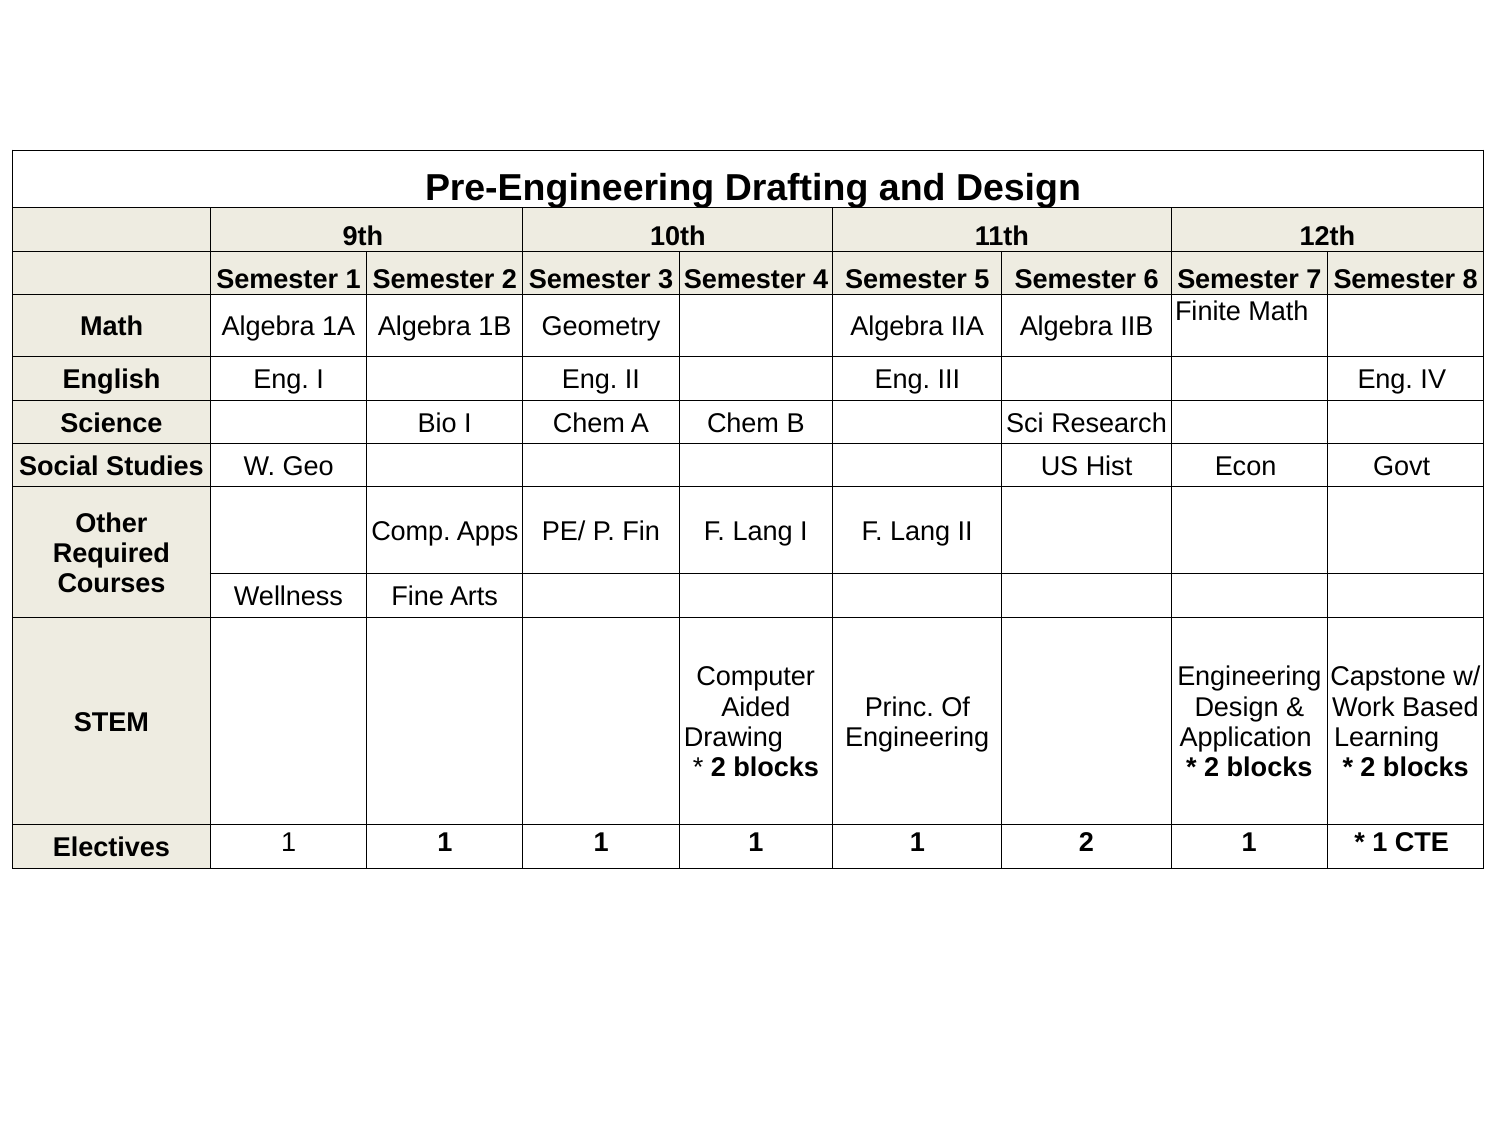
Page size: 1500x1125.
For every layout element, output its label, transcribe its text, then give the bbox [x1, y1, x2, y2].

table_cell [1328, 574, 1483, 617]
table_cell Eng. II [523, 357, 679, 400]
table_cell Princ. Of Engineering [833, 618, 1001, 824]
table_cell [13, 208, 210, 251]
table_cell 9th [211, 208, 522, 251]
table_cell Comp. Apps [367, 487, 522, 573]
table_cell [1172, 401, 1327, 443]
table_cell 1 [367, 825, 522, 868]
table_cell [523, 574, 679, 617]
table_cell [1002, 618, 1171, 824]
table_cell Capstone w/ Work Based Learning * 2 blocks [1328, 618, 1483, 824]
table_cell [367, 357, 522, 400]
table_cell [211, 618, 366, 824]
table_cell [680, 574, 832, 617]
table_cell [211, 487, 366, 573]
table_cell [1328, 487, 1483, 573]
table_cell Sci Research [1002, 401, 1171, 443]
table_cell Engineering Design & Application * 2 blocks [1172, 618, 1327, 824]
table_cell Science [13, 401, 210, 443]
table_cell W. Geo [211, 444, 366, 486]
table_cell Semester 1 [211, 252, 366, 294]
table_cell 1 [833, 825, 1001, 868]
table_cell US Hist [1002, 444, 1171, 486]
table_cell Algebra IIB [1002, 295, 1171, 356]
table_cell [1002, 487, 1171, 573]
table_cell Eng. I [211, 357, 366, 400]
table_cell [1172, 357, 1327, 400]
table_cell [13, 252, 210, 294]
table_cell [680, 444, 832, 486]
table_cell [833, 574, 1001, 617]
table_cell Other Required Courses [13, 487, 210, 617]
table_cell [1172, 574, 1327, 617]
table_cell Algebra IIA [833, 295, 1001, 356]
table_cell Semester 5 [833, 252, 1001, 294]
table_header Pre-Engineering Drafting and Design [13, 151, 1483, 207]
table_cell [1328, 401, 1483, 443]
table_cell [1328, 295, 1483, 356]
table_cell Chem A [523, 401, 679, 443]
table_cell Econ [1172, 444, 1327, 486]
table_cell 11th [833, 208, 1171, 251]
table_cell Math [13, 295, 210, 356]
table_cell 1 [523, 825, 679, 868]
table_cell Semester 8 [1328, 252, 1483, 294]
table_cell 2 [1002, 825, 1171, 868]
table_cell English [13, 357, 210, 400]
table_cell STEM [13, 618, 210, 824]
table_cell 1 [680, 825, 832, 868]
table_cell PE/ P. Fin [523, 487, 679, 573]
table_cell Eng. IV [1328, 357, 1483, 400]
table_cell F. Lang I [680, 487, 832, 573]
table_cell Wellness [211, 574, 366, 617]
table_cell Geometry [523, 295, 679, 356]
table_cell Finite Math [1172, 295, 1327, 356]
table_cell Semester 2 [367, 252, 522, 294]
table_cell [1002, 574, 1171, 617]
table_cell [367, 444, 522, 486]
table_cell Electives [13, 825, 210, 868]
table_cell [833, 401, 1001, 443]
table_cell Semester 7 [1172, 252, 1327, 294]
table_cell [1002, 357, 1171, 400]
table_cell Fine Arts [367, 574, 522, 617]
table_cell [680, 357, 832, 400]
table_cell Semester 6 [1002, 252, 1171, 294]
table_cell 12th [1172, 208, 1483, 251]
table_cell [211, 401, 366, 443]
table_cell 1 [1172, 825, 1327, 868]
table_cell * 1 CTE [1328, 825, 1483, 868]
table_cell Algebra 1A [211, 295, 366, 356]
table_cell Semester 4 [680, 252, 832, 294]
table_cell [523, 618, 679, 824]
table_cell Bio I [367, 401, 522, 443]
table_cell [833, 444, 1001, 486]
table_cell Social Studies [13, 444, 210, 486]
table_cell Eng. III [833, 357, 1001, 400]
table_cell 10th [523, 208, 832, 251]
table_cell Semester 3 [523, 252, 679, 294]
table_cell 1 [211, 825, 366, 868]
table_cell F. Lang II [833, 487, 1001, 573]
table_cell [1172, 487, 1327, 573]
table_cell [523, 444, 679, 486]
table_cell Govt [1328, 444, 1483, 486]
table_cell Algebra 1B [367, 295, 522, 356]
table_cell Chem B [680, 401, 832, 443]
table_cell [367, 618, 522, 824]
table_cell Computer Aided Drawing * 2 blocks [680, 618, 832, 824]
table_cell [680, 295, 832, 356]
